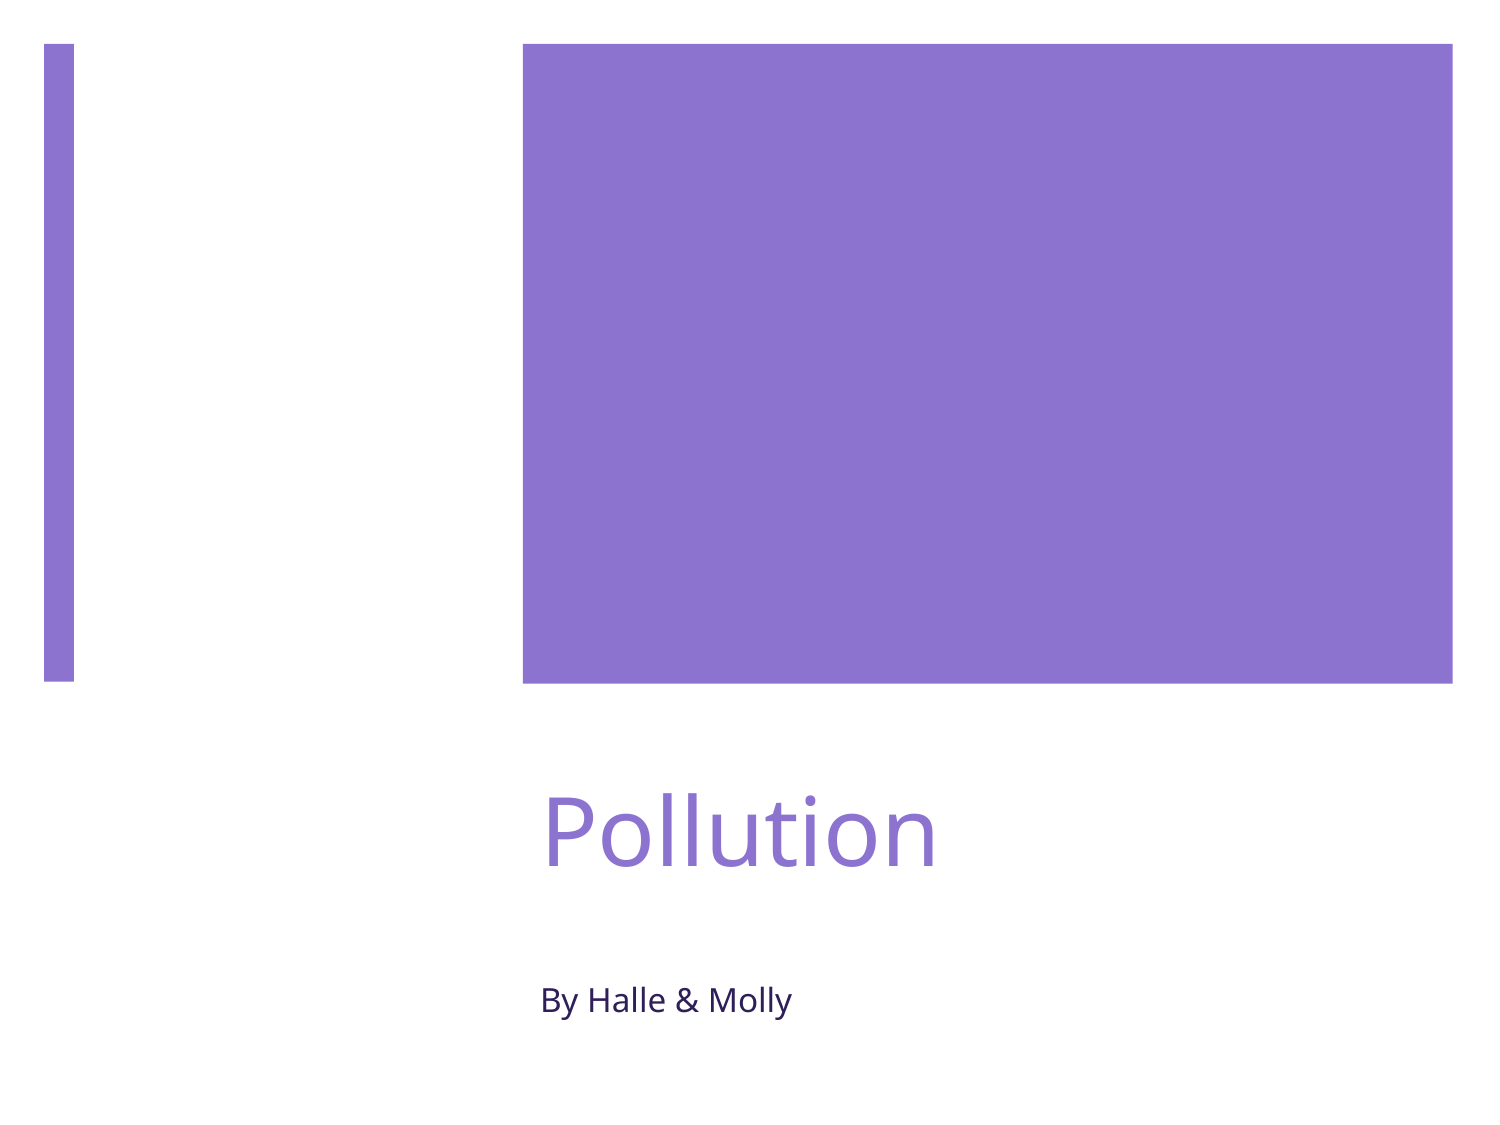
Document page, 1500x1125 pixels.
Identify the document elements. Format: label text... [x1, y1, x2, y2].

subtitle By Halle & Molly [525, 971, 1421, 1048]
title Pollution [525, 690, 1421, 894]
